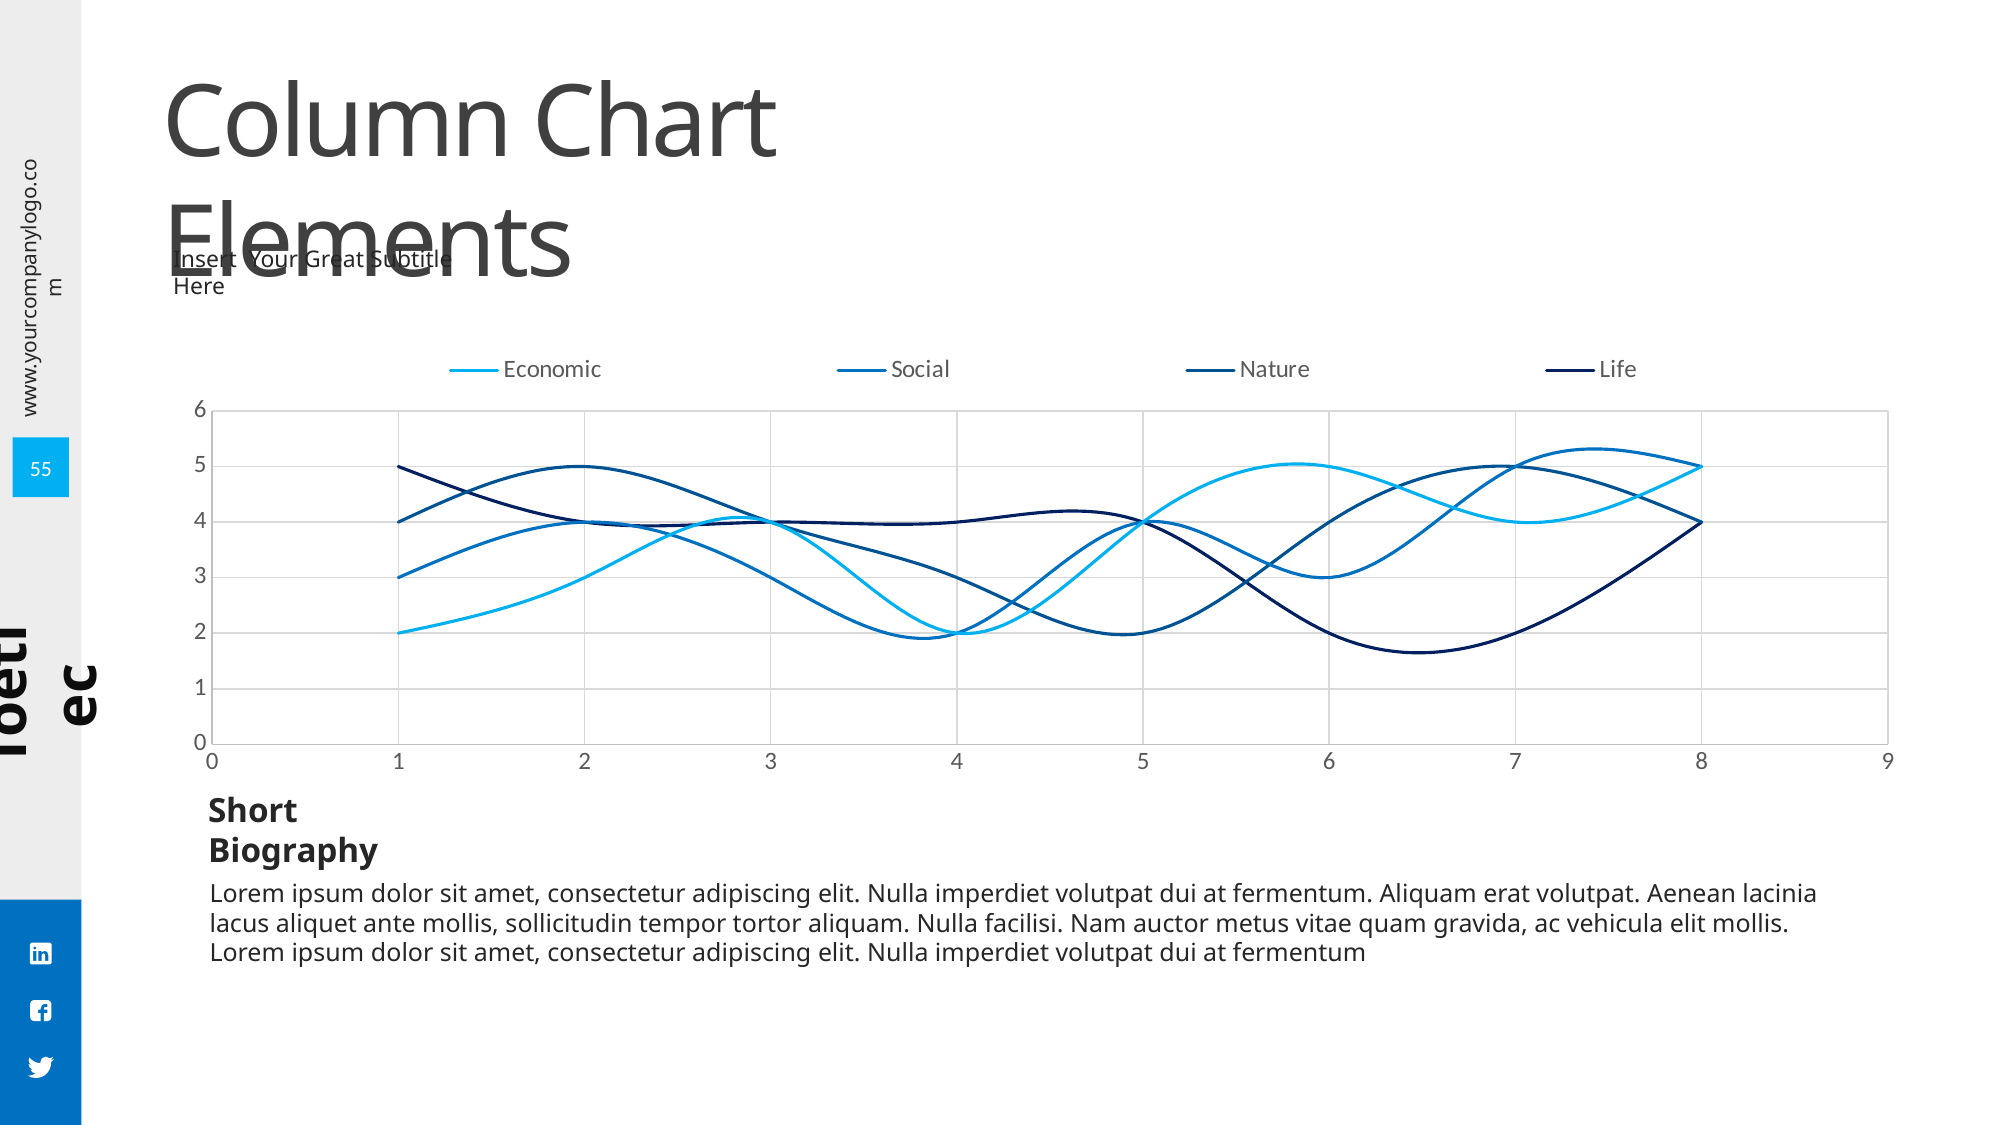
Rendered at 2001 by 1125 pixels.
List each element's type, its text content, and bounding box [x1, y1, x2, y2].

chart [158, 341, 1930, 785]
slide_number 55 [12, 437, 69, 498]
text_box Short Biography [193, 795, 478, 863]
text_box Insert Your Great Subtitle Here [158, 237, 512, 307]
text_box Lorem ipsum dolor sit amet, consectetur adipiscing elit. Nulla imperdiet volutpat dui at fermentum. Aliquam erat volutpat. Aenean lacinia lacus aliquet ante mollis, sollicitudin tempor tortor aliquam. Nulla facilisi. Nam auctor metus vitae quam gravida, ac vehicula elit mollis. Lorem ipsum dolor sit amet, consectetur adipiscing elit. Nulla imperdiet volutpat dui at fermentum [194, 869, 1873, 975]
text_box Column Chart Elements [147, 116, 987, 236]
